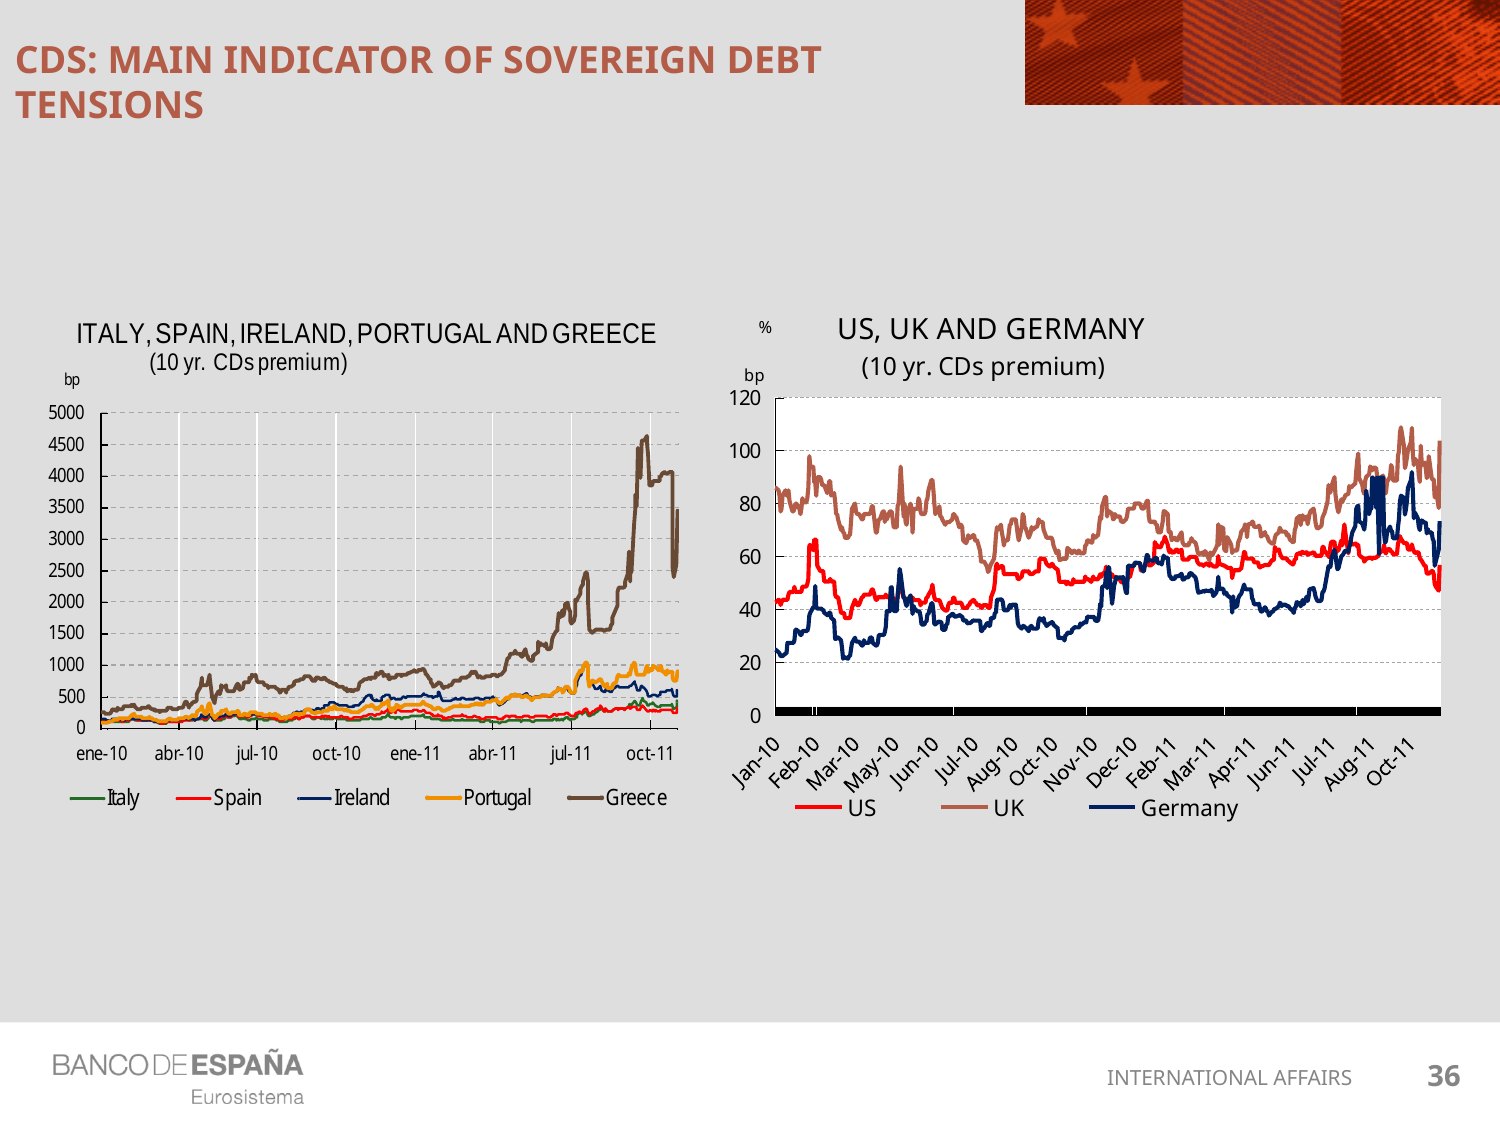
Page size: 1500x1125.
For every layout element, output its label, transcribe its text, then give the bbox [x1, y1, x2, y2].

picture [1025, 0, 1500, 105]
picture [53, 1048, 304, 1104]
slide_number 36 [1390, 1049, 1477, 1104]
chart [725, 268, 1465, 863]
picture [28, 275, 702, 849]
text_box CDS: MAIN INDICATOR OF SOVEREIGN DEBT TENSIONS [0, 27, 1011, 136]
